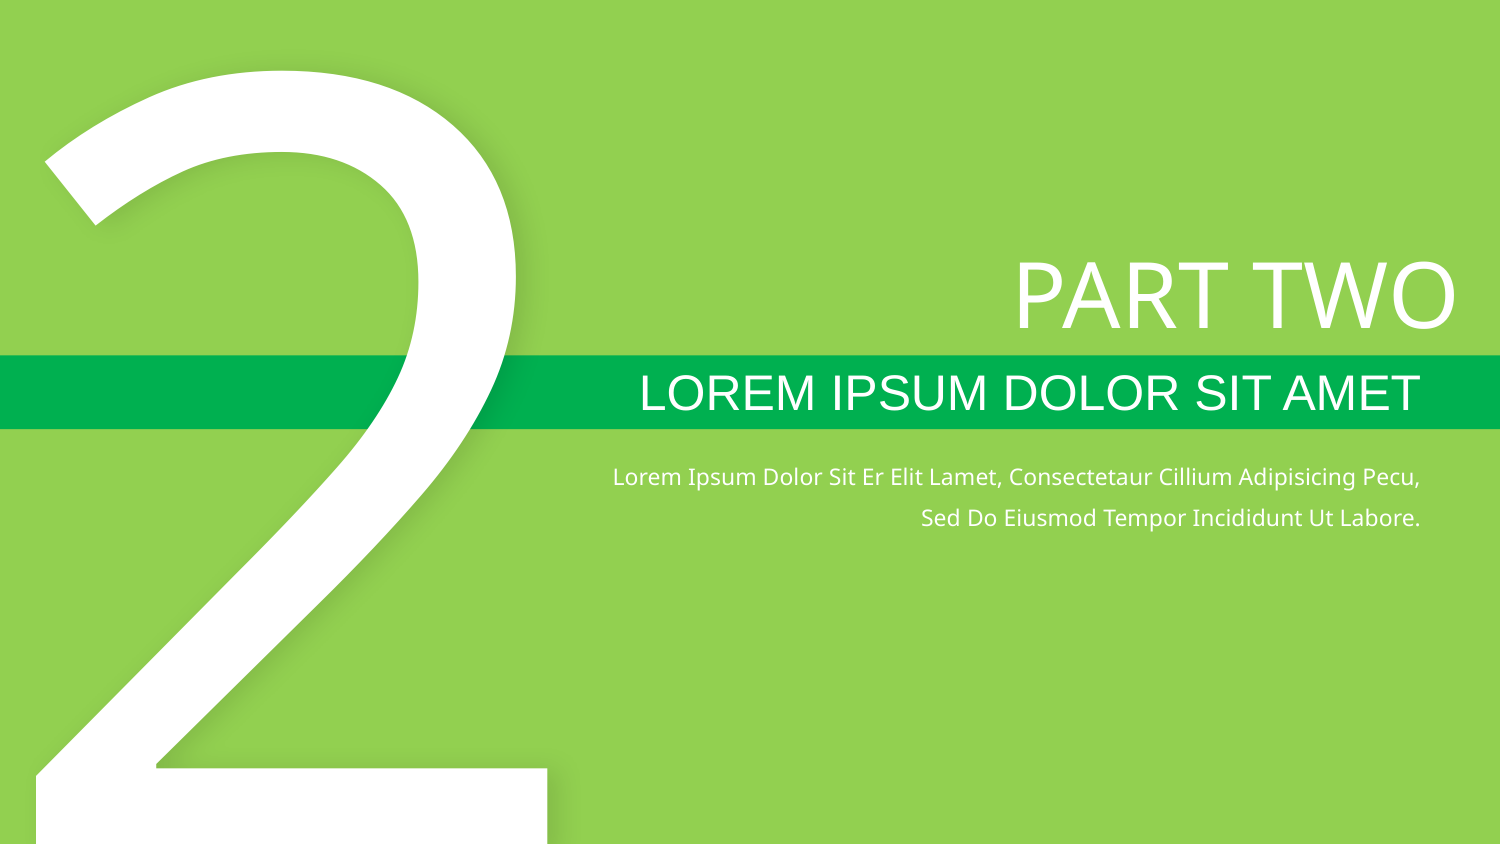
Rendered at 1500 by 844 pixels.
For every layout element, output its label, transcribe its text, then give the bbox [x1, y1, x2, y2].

text_box PART TWO [996, 229, 1476, 354]
text_box LOREM IPSUM DOLOR SIT AMET [587, 353, 1437, 429]
text_box 2 [0, 0, 619, 844]
text_box Lorem Ipsum Dolor Sit Er Elit Lamet, Consectetaur Cillium Adipisicing Pecu, Sed Do Eiusmod Tempor Incididunt Ut Labore. [580, 441, 1437, 539]
text_box [639, 353, 1500, 431]
